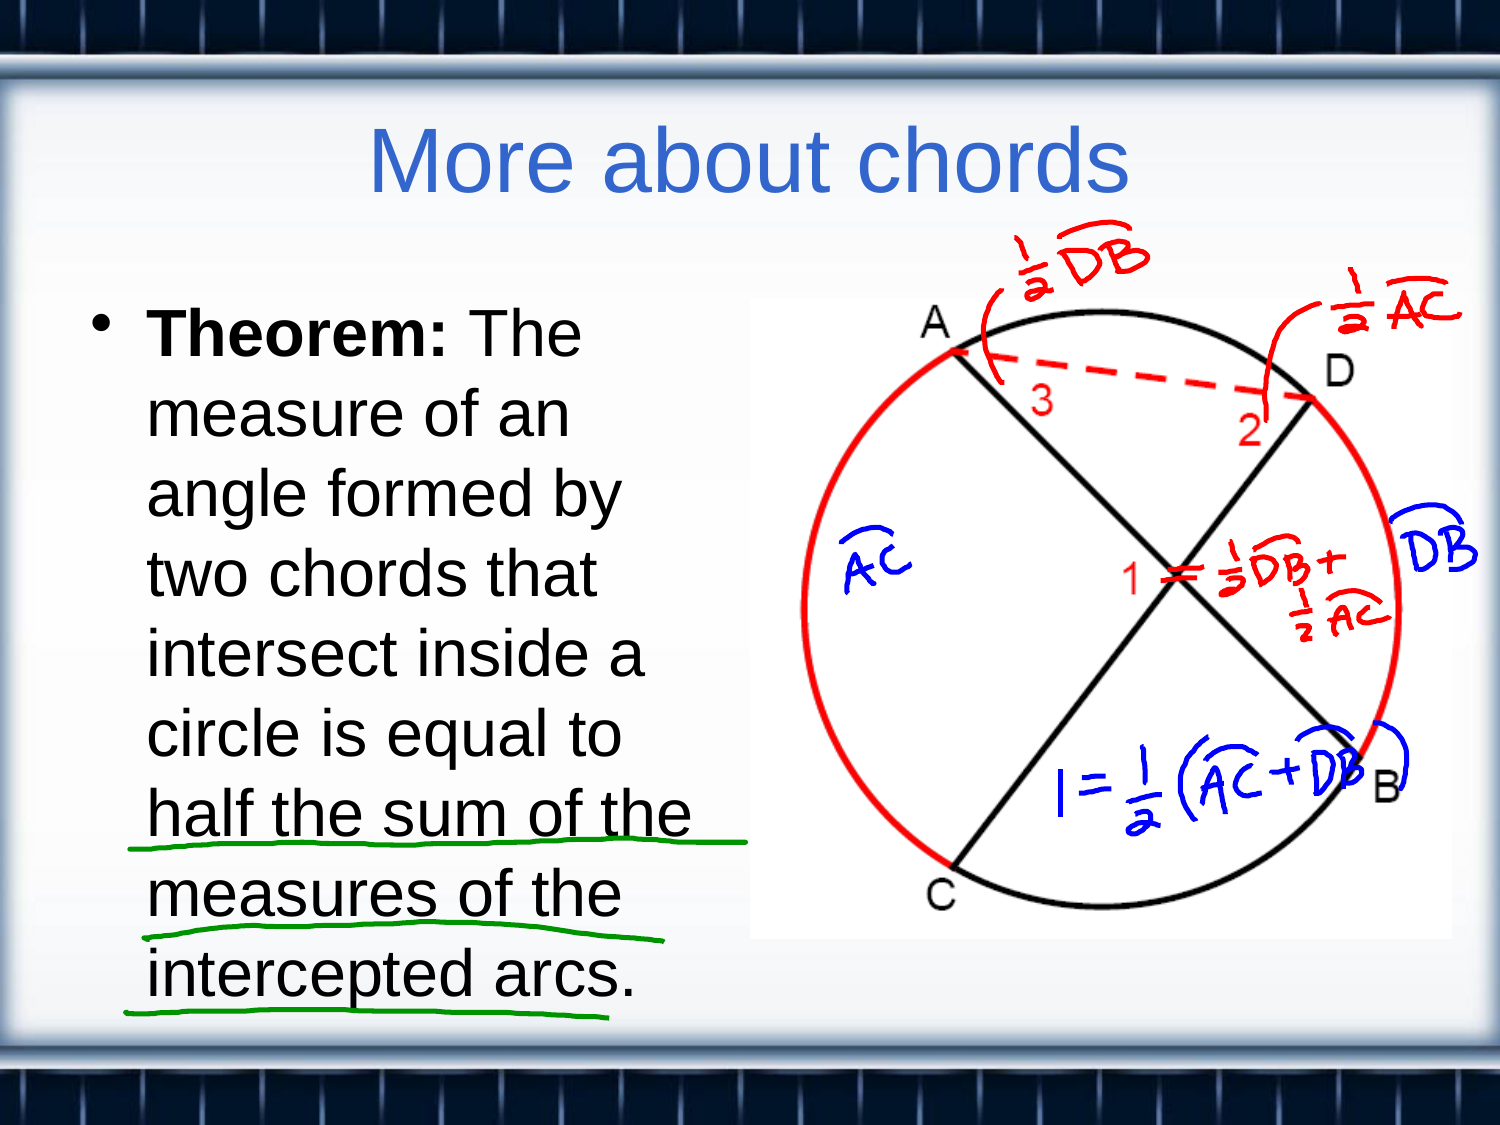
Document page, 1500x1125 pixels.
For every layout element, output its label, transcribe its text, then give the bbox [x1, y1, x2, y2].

list Theorem: The measure of an angle formed by two chords that intersect inside a circle is equal to half the sum of the measures of the intercepted arcs. [74, 282, 751, 1026]
picture [0, 0, 1500, 1125]
text_box [1457, 514, 1463, 525]
text_box [1014, 236, 1029, 260]
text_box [125, 535, 1390, 1019]
text_box [993, 288, 1003, 297]
text_box [1349, 267, 1360, 294]
text_box [1026, 279, 1054, 297]
text_box [1058, 249, 1101, 282]
text_box [1457, 527, 1477, 571]
text_box [1386, 277, 1447, 285]
title More about chords [74, 62, 1426, 251]
text_box [1099, 240, 1149, 273]
text_box [1426, 293, 1447, 298]
text_box [1058, 221, 1131, 239]
text_box [1457, 308, 1461, 318]
text_box [1018, 263, 1044, 274]
